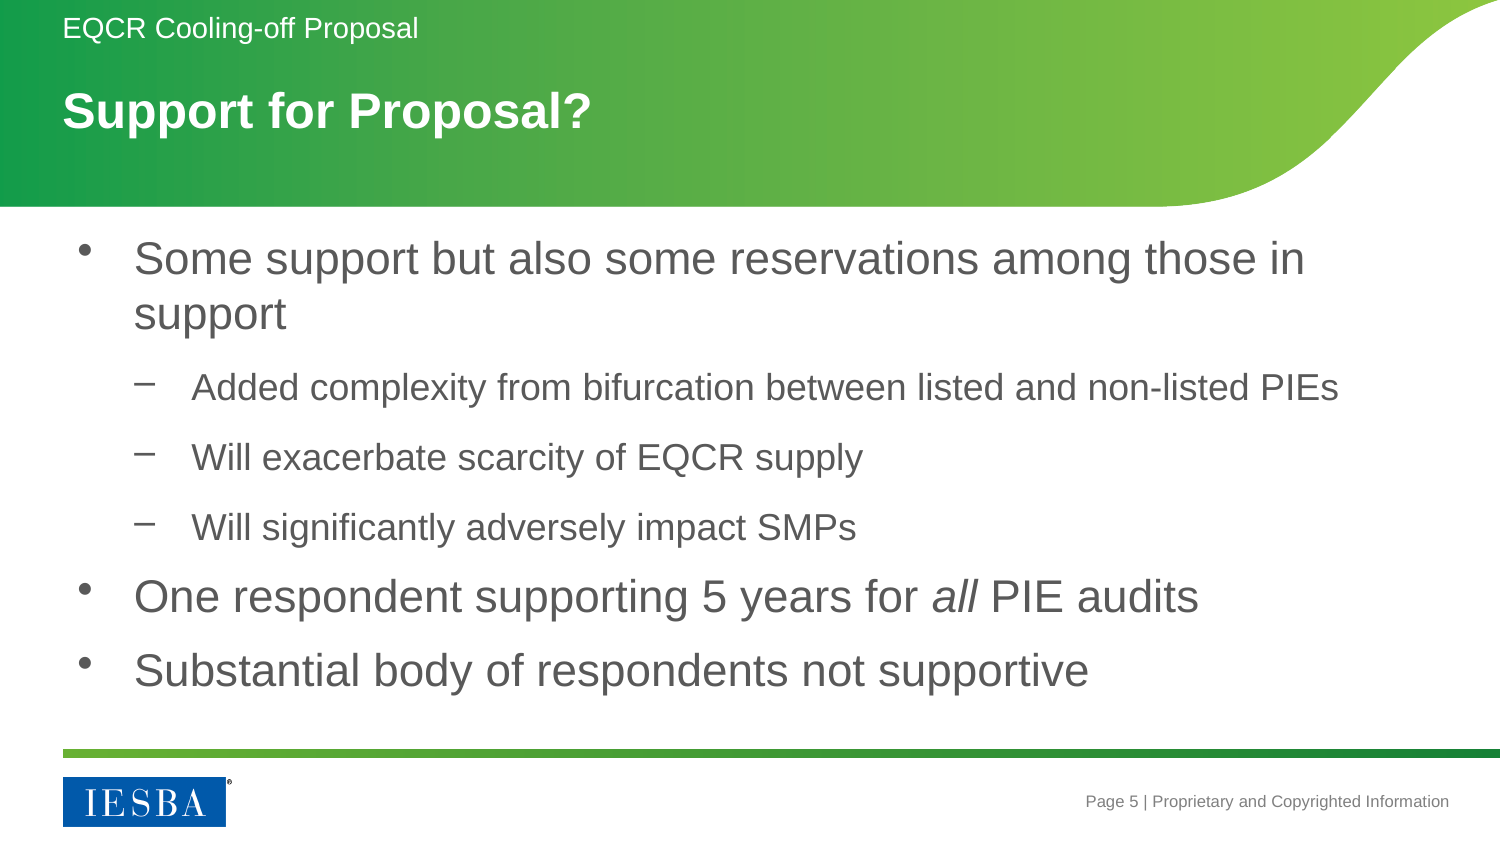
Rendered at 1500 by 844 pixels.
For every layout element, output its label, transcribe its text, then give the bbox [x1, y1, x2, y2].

picture [0, 0, 1500, 207]
title Support for Proposal? [62, 75, 1300, 142]
subtitle EQCR Cooling-off Proposal [62, 9, 500, 38]
picture [63, 777, 232, 827]
list Some support but also some reservations among those in support Added complexity from bifurcation between listed and non-listed PIEs Will exacerbate scarcity of EQCR supply Will significantly adversely impact SMPs One respondent supporting 5 years for all PIE audits Substantial body of respondents not supportive [62, 220, 1475, 747]
